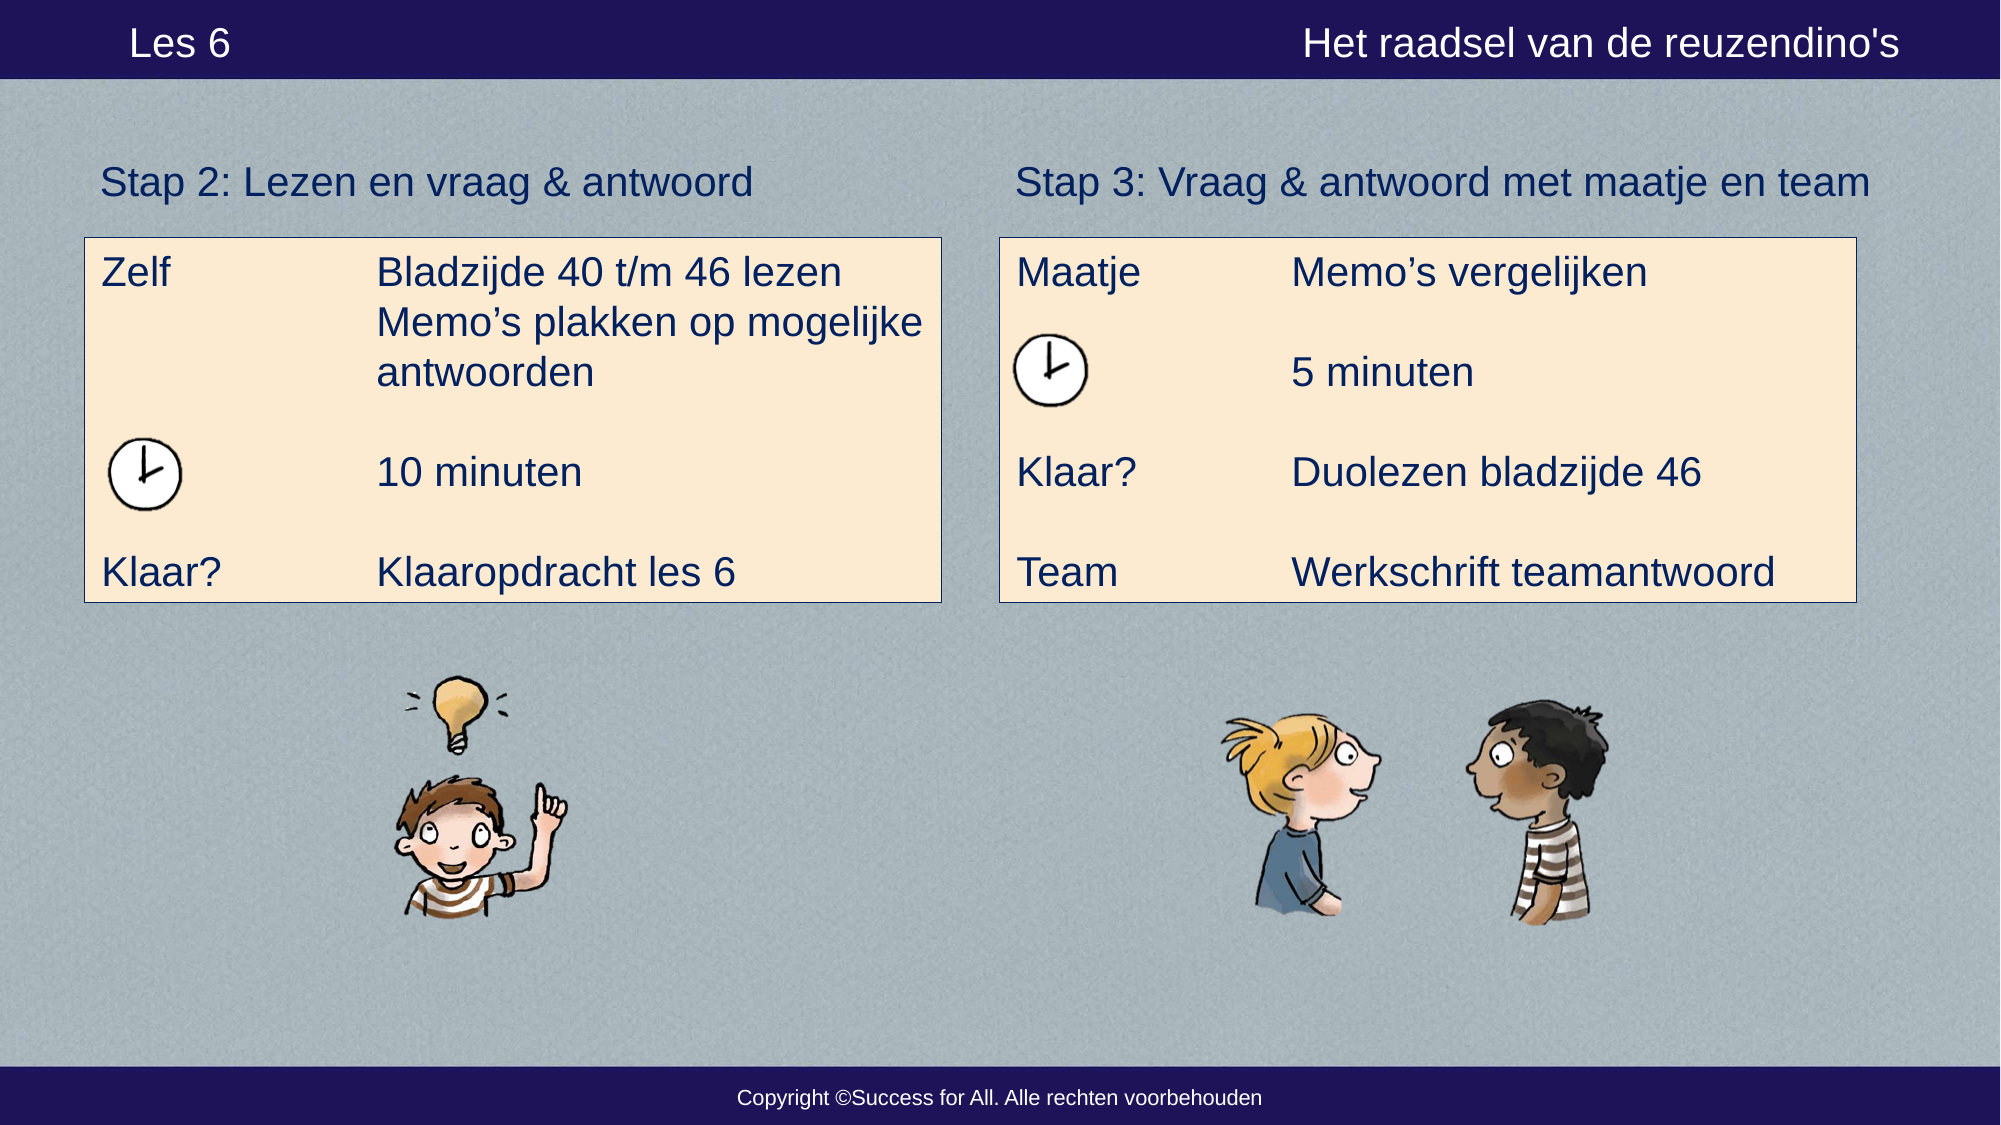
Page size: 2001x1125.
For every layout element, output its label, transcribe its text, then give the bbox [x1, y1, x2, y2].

text_box Stap 2: Lezen en vraag & antwoord [84, 146, 925, 212]
text_box Les 6 [114, 8, 354, 73]
text_box Het raadsel van de reuzendino's [1029, 8, 1916, 73]
text_box Maatje Memo’s vergelijken 5 minuten Klaar? Duolezen bladzijde 46 Team Werkschrift teamantwoord [999, 237, 1857, 603]
text_box Copyright ©Success for All. Alle rechten voorbehouden [0, 1076, 2000, 1125]
text_box Stap 3: Vraag & antwoord met maatje en team [999, 146, 1942, 212]
text_box Zelf Bladzijde 40 t/m 46 lezen Memo’s plakken op mogelijke antwoorden 10 minuten Klaar? Klaaropdracht les 6 [84, 237, 942, 603]
picture [0, 0, 2001, 1125]
